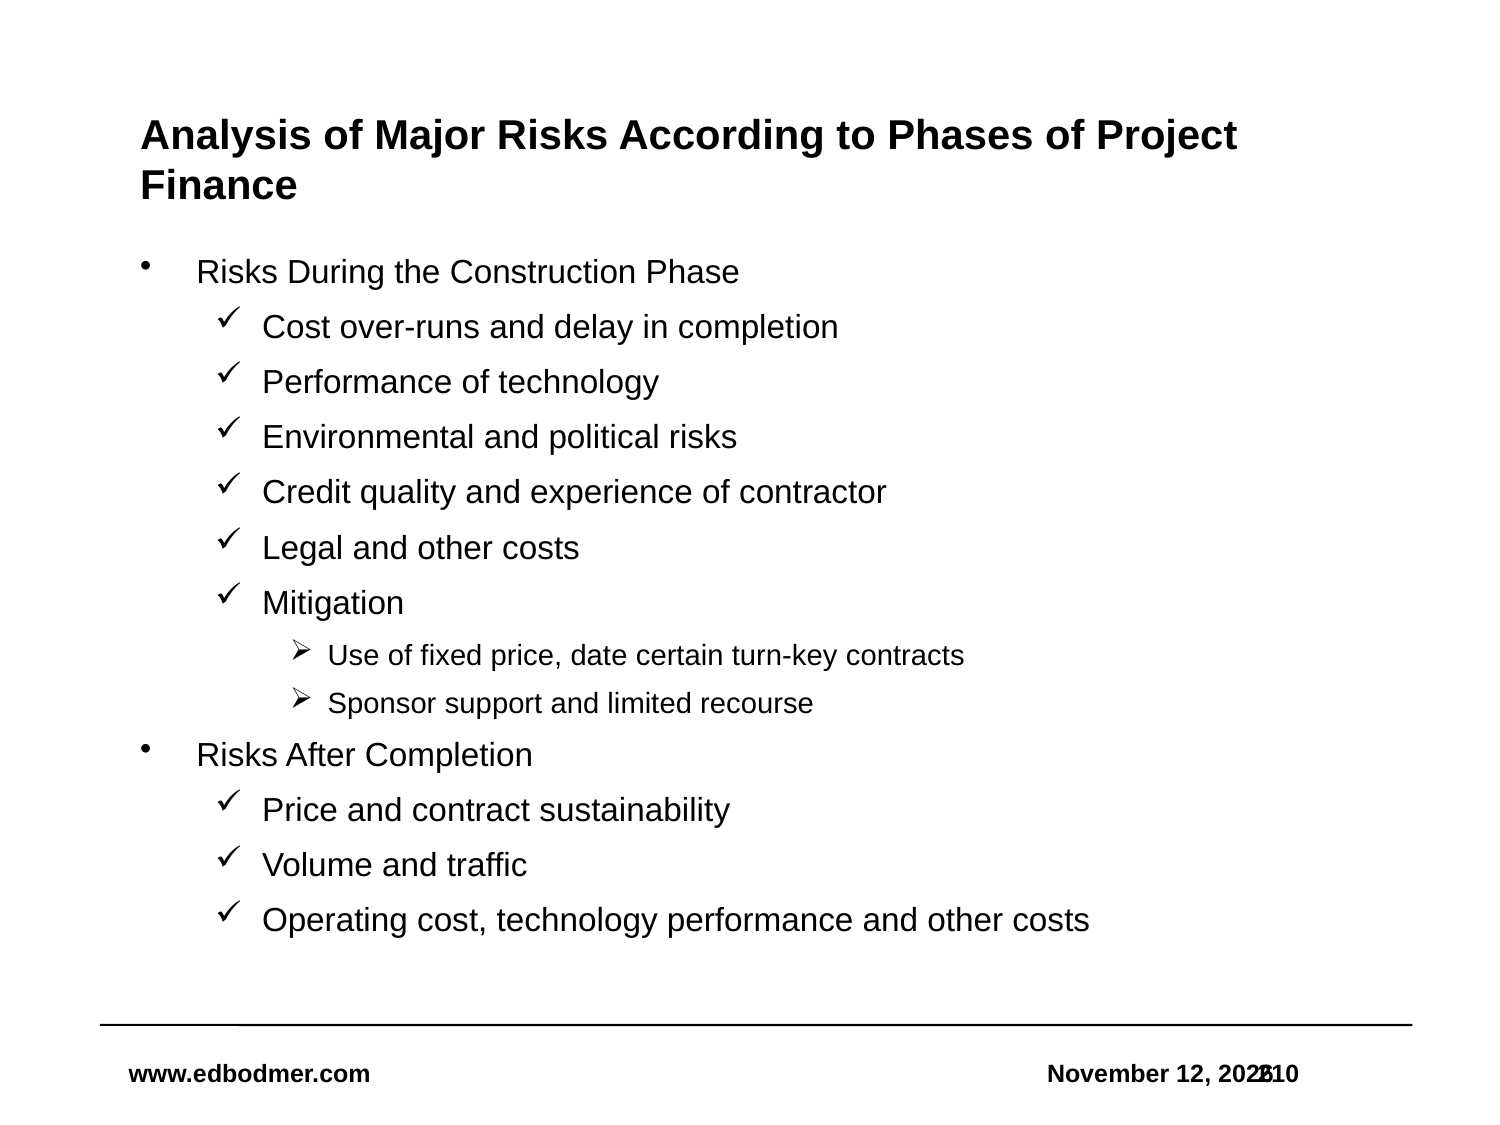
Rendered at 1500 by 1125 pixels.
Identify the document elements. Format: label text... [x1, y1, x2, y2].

list Risks During the Construction Phase Cost over-runs and delay in completion Performance of technology Environmental and political risks Credit quality and experience of contractor Legal and other costs Mitigation Use of fixed price, date certain turn-key contracts Sponsor support and limited recourse Risks After Completion Price and contract sustainability Volume and traffic Operating cost, technology performance and other costs [124, 249, 1376, 1001]
title Analysis of Major Risks According to Phases of Project Finance [124, 99, 1288, 226]
